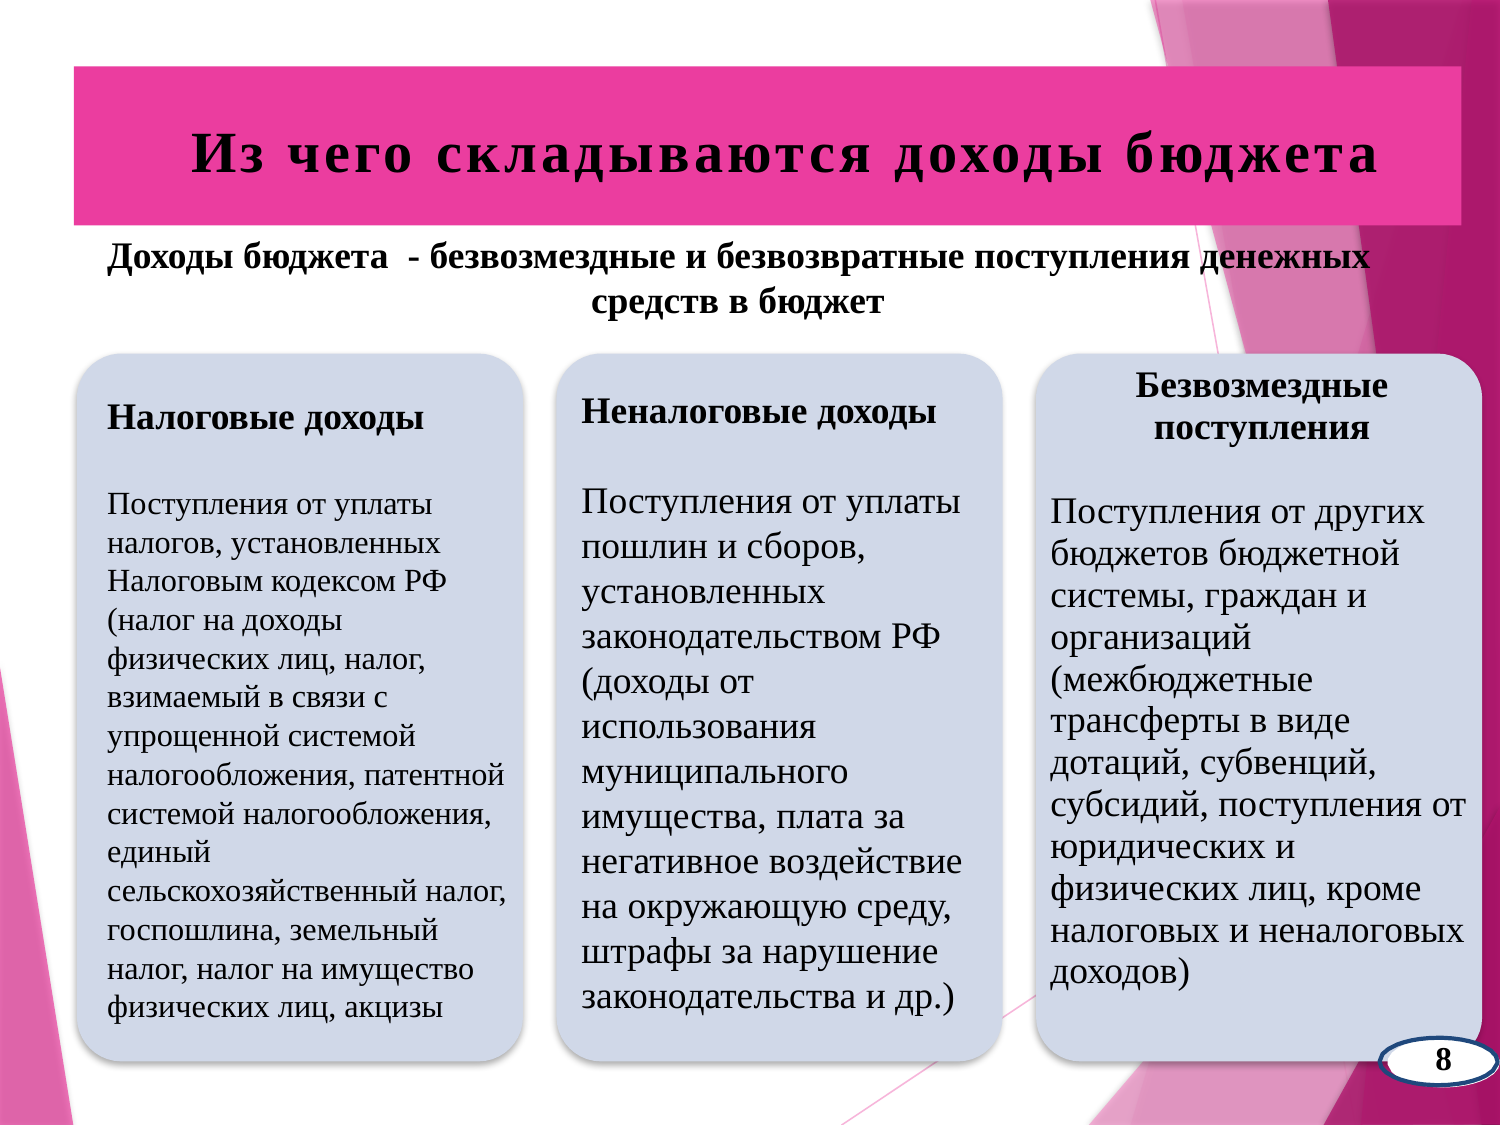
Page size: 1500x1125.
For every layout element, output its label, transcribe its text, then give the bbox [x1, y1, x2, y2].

text_box 8 [1415, 1039, 1500, 1088]
text_box [1451, 66, 1462, 226]
text_box [556, 353, 1003, 1062]
text_box Безвозмездные поступления Поступления от других бюджетов бюджетной системы, граждан и организаций (межбюджетные трансферты в виде дотаций, субвенций, субсидий, поступления от юридических и физических лиц, кроме налоговых и неналоговых доходов) [1049, 363, 1474, 992]
title Из чего складываются доходы бюджета [24, 35, 1451, 302]
text_box [1036, 366, 1483, 1062]
text_box Налоговые доходы Поступления от уплаты налогов, установленных Налоговым кодексом РФ (налог на доходы физических лиц, налог, взимаемый в связи с упрощенной системой налогообложения, патентной системой налогообложения, единый сельскохозяйственный налог, госпошлина, земельный налог, налог на имущество физических лиц, акцизы [105, 392, 514, 1025]
text_box Неналоговые доходы Поступления от уплаты пошлин и сборов, установленных законодательством РФ (доходы от использования муниципального имущества, плата за негативное воздействие на окружающую среду, штрафы за нарушение законодательства и др.) [579, 386, 996, 1017]
text_box [76, 353, 523, 1062]
text_box Доходы бюджета - безвозмездные и безвозвратные поступления денежных средств в бюджет [105, 230, 1427, 321]
text_box [1053, 353, 1465, 363]
text_box [1379, 1037, 1498, 1086]
